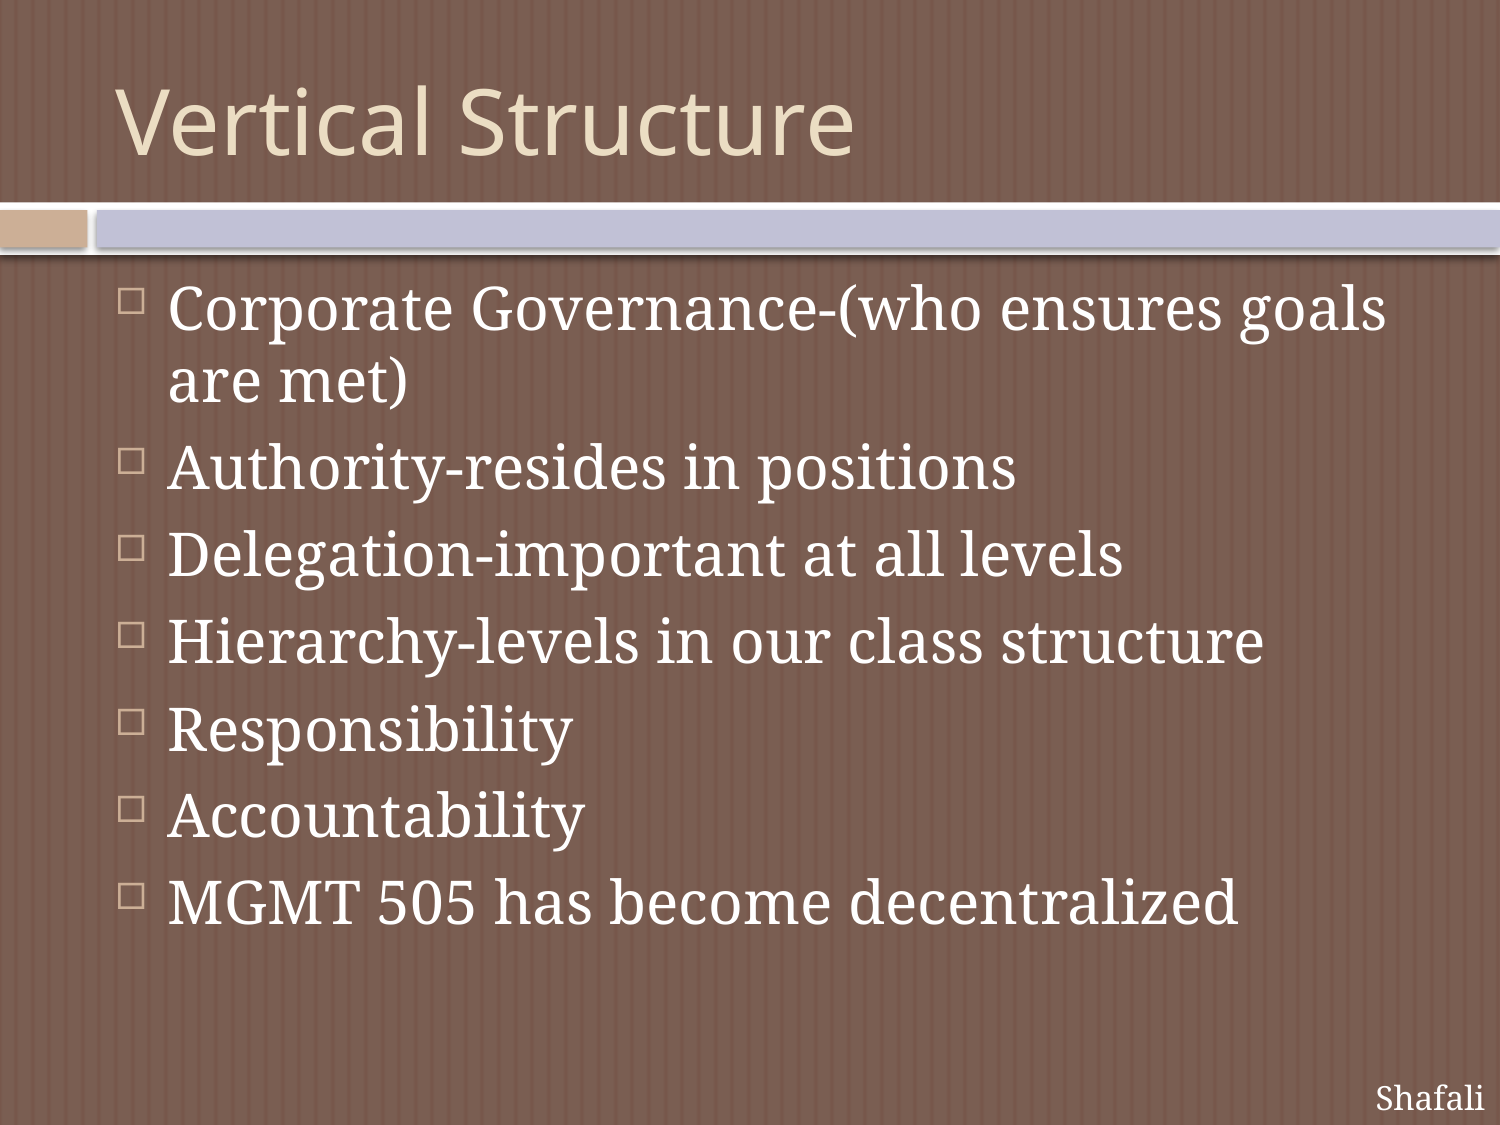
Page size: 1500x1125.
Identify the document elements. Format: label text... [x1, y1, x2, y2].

title Vertical Structure [100, 37, 1438, 200]
list Corporate Governance-(who ensures goals are met) Authority-resides in positions Delegation-important at all levels Hierarchy-levels in our class structure Responsibility Accountability MGMT 505 has become decentralized [100, 262, 1438, 1000]
text_box Shafali [1175, 1069, 1500, 1125]
